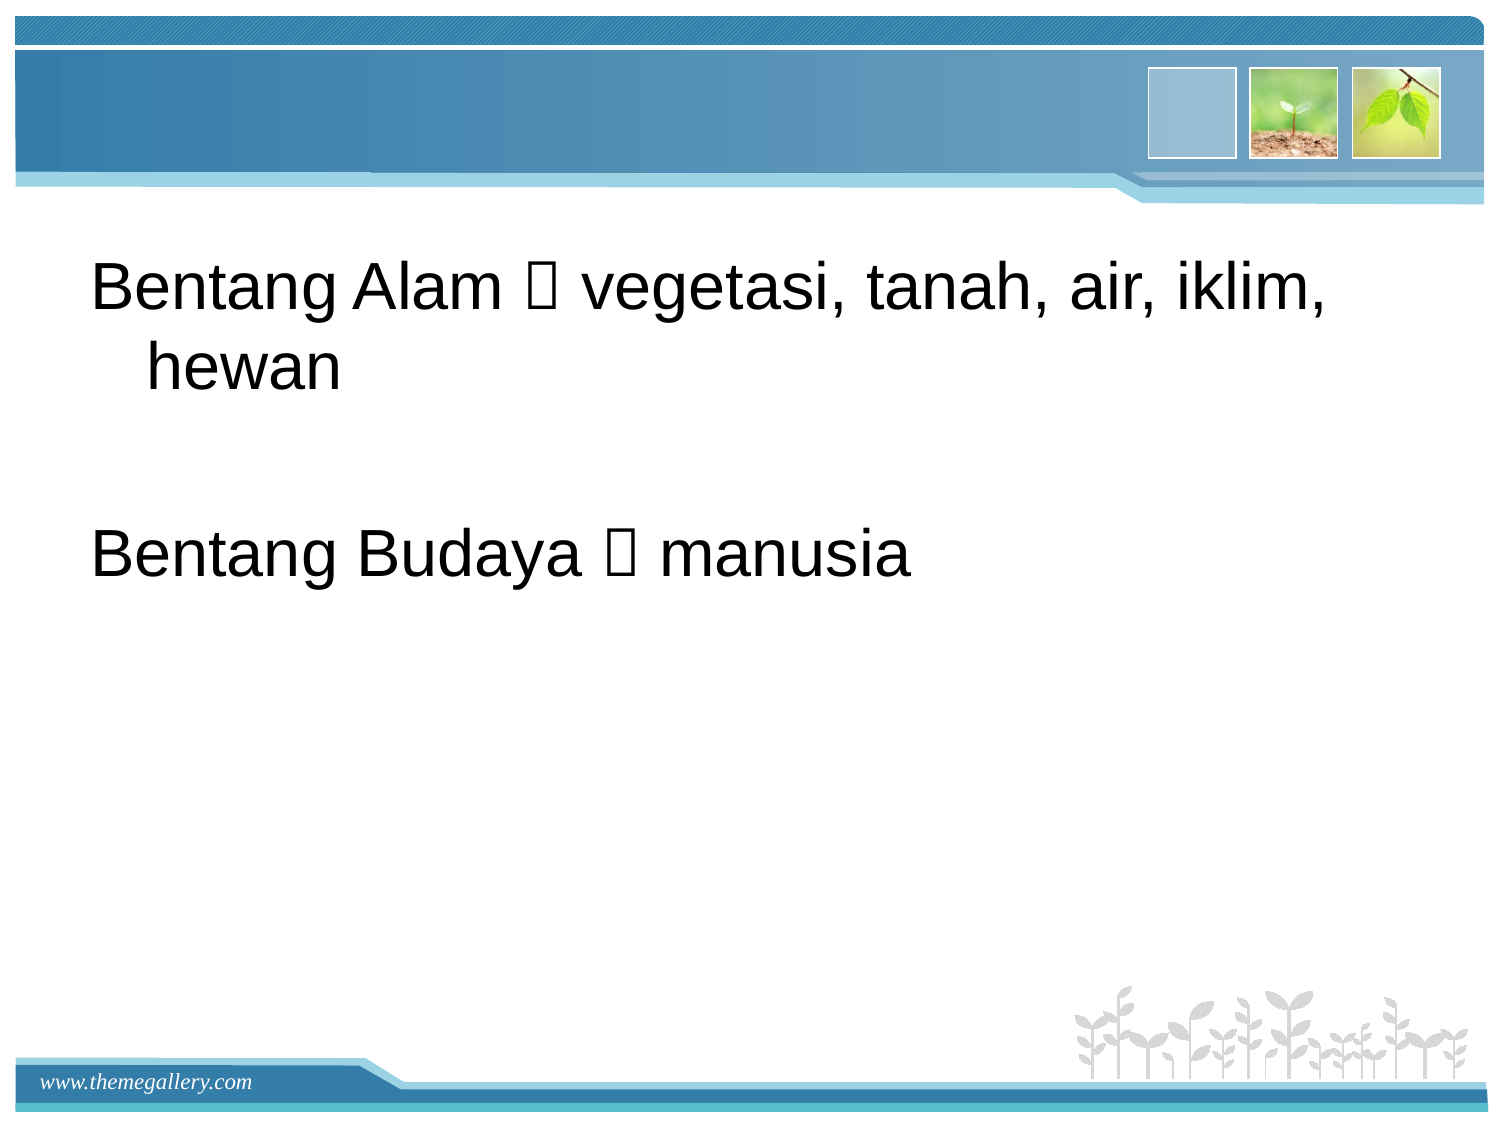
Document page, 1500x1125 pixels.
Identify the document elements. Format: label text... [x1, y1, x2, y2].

picture [1251, 69, 1337, 157]
list Bentang Alam  vegetasi, tanah, air, iklim, hewan Bentang Budaya  manusia [74, 235, 1426, 1013]
picture [1353, 69, 1439, 157]
